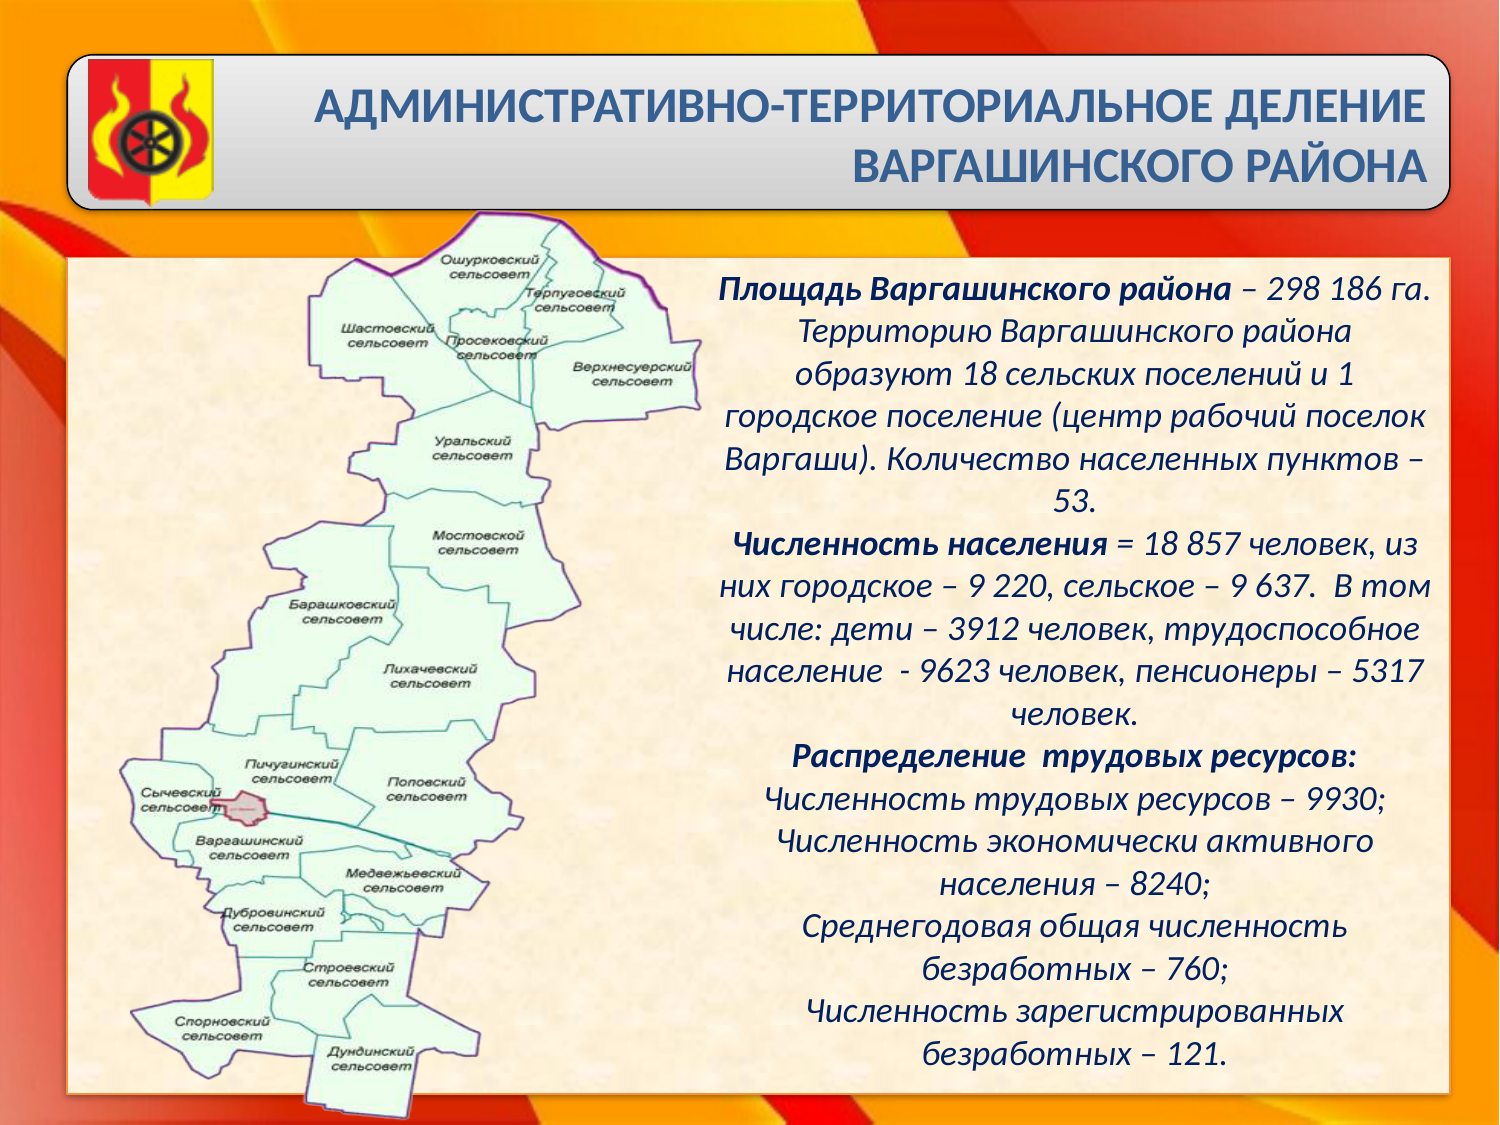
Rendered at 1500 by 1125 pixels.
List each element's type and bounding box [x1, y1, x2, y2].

list [0, 0, 1500, 1125]
picture [29, 59, 869, 1125]
